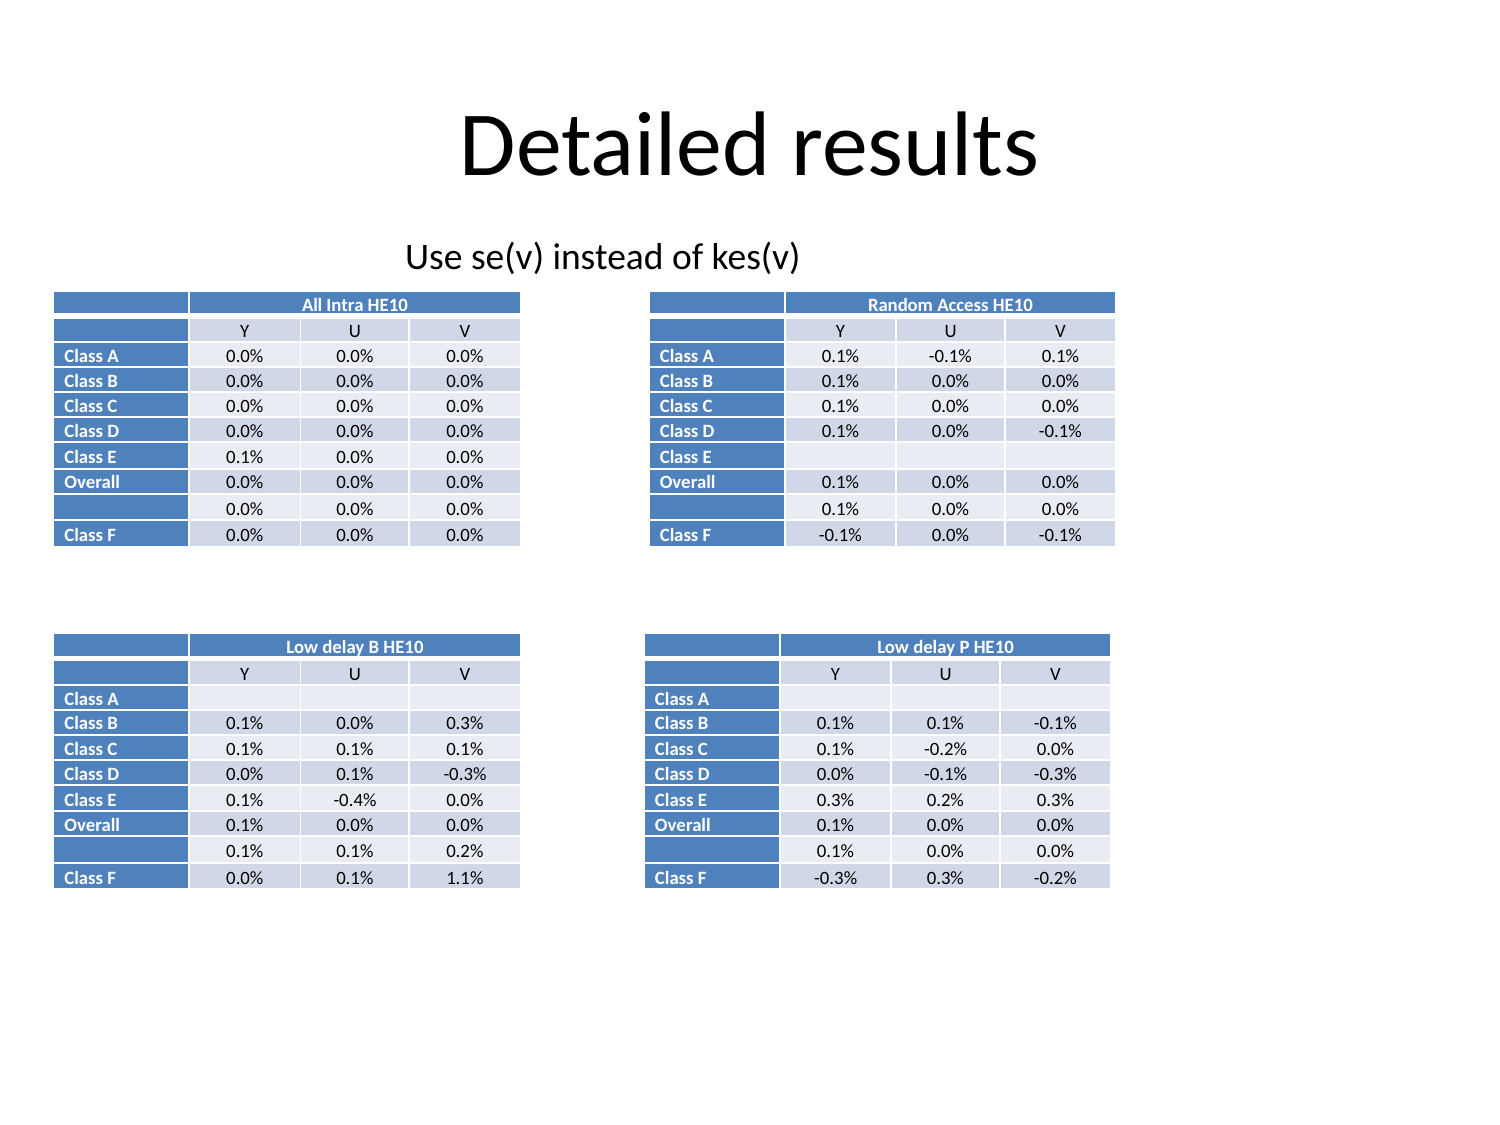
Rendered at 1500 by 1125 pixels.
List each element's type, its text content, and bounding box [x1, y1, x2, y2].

table_cell [897, 443, 1004, 468]
table_cell 0.0% [410, 495, 520, 519]
table_cell 0.1% [786, 470, 895, 493]
table_cell -0.3% [410, 761, 520, 784]
table_cell Class D [54, 761, 188, 784]
table_cell -0.3% [781, 864, 890, 888]
table_cell -0.4% [301, 786, 408, 810]
table_cell 0.0% [1001, 837, 1110, 862]
table_cell 0.1% [892, 711, 999, 734]
table_cell Class A [650, 343, 784, 366]
table_cell 0.0% [190, 343, 300, 366]
table_header All Intra HE10 [190, 292, 520, 313]
table_cell 0.0% [301, 368, 408, 391]
table_cell 0.3% [1001, 786, 1110, 810]
table_cell 0.1% [190, 837, 300, 862]
table_cell 0.0% [301, 470, 408, 493]
table_cell 0.1% [190, 786, 300, 810]
table_cell -0.3% [1001, 761, 1110, 784]
table_cell Overall [645, 812, 779, 835]
table_cell 0.0% [897, 393, 1004, 416]
table_header [54, 292, 188, 313]
table_header [54, 634, 188, 656]
table_cell Class E [645, 786, 779, 810]
title Detailed results [75, 45, 1425, 233]
table_cell 0.1% [301, 837, 408, 862]
table_cell 0.0% [897, 521, 1004, 546]
table_cell 0.0% [410, 368, 520, 391]
table_cell [650, 319, 784, 341]
table_cell Class A [54, 686, 188, 709]
table_cell 0.0% [1001, 812, 1110, 835]
table_cell Class C [54, 393, 188, 416]
table_cell [54, 837, 188, 862]
table_cell [410, 686, 520, 709]
table_cell 0.0% [190, 393, 300, 416]
table_cell 0.0% [410, 786, 520, 810]
table_cell Y [190, 319, 300, 341]
table_cell 0.1% [301, 864, 408, 888]
table_cell 0.0% [301, 443, 408, 468]
table_cell 0.1% [190, 736, 300, 759]
table_cell U [897, 319, 1004, 341]
table_header [650, 292, 784, 313]
table_cell Class C [650, 393, 784, 416]
table_cell [645, 837, 779, 862]
text_box Use se(v) instead of kes(v) [390, 224, 816, 285]
table_cell Class F [54, 521, 188, 546]
table_cell 0.0% [190, 761, 300, 784]
table_cell Y [190, 661, 300, 684]
table_header Low delay P HE10 [781, 634, 1110, 656]
table_cell Class C [645, 736, 779, 759]
table_cell Class D [650, 418, 784, 441]
table_header Random Access HE10 [786, 292, 1115, 313]
table_cell 0.0% [1006, 368, 1115, 391]
table_cell 0.0% [1001, 736, 1110, 759]
table_cell 0.0% [897, 495, 1004, 519]
table_cell U [301, 661, 408, 684]
table_cell 0.1% [190, 443, 300, 468]
table_cell V [1006, 319, 1115, 341]
table_cell Class E [54, 786, 188, 810]
table_cell 0.1% [786, 343, 895, 366]
table_cell Class B [645, 711, 779, 734]
table_cell 0.1% [190, 812, 300, 835]
table_cell 0.1% [781, 736, 890, 759]
table_cell -0.1% [786, 521, 895, 546]
table_cell 0.1% [301, 761, 408, 784]
table_cell Class F [650, 521, 784, 546]
table_cell Class D [54, 418, 188, 441]
table_cell 0.0% [190, 495, 300, 519]
table_cell 0.0% [897, 368, 1004, 391]
table_cell Class F [54, 864, 188, 888]
table_cell 0.3% [781, 786, 890, 810]
table_cell 0.1% [301, 736, 408, 759]
table_cell 0.0% [301, 711, 408, 734]
table_cell Class D [645, 761, 779, 784]
table_cell 0.0% [190, 470, 300, 493]
table_cell Class B [54, 368, 188, 391]
table_cell U [892, 661, 999, 684]
table_cell [301, 686, 408, 709]
table_cell 0.0% [190, 418, 300, 441]
table_cell 0.0% [410, 521, 520, 546]
table_cell 0.2% [892, 786, 999, 810]
table_cell 0.3% [410, 711, 520, 734]
table_cell 0.0% [301, 418, 408, 441]
table_cell 0.0% [301, 521, 408, 546]
table_cell 0.1% [786, 393, 895, 416]
table_cell 0.0% [301, 495, 408, 519]
table_cell 0.0% [301, 343, 408, 366]
table_cell 0.2% [410, 837, 520, 862]
table_cell -0.2% [892, 736, 999, 759]
table_cell V [1001, 661, 1110, 684]
table_cell Overall [54, 812, 188, 835]
table_cell 0.0% [410, 418, 520, 441]
table_cell -0.1% [1001, 711, 1110, 734]
table_cell 0.0% [301, 393, 408, 416]
table_cell 0.1% [781, 711, 890, 734]
table_cell 0.0% [410, 470, 520, 493]
table_cell 0.0% [892, 812, 999, 835]
table_cell 0.1% [410, 736, 520, 759]
table_cell -0.1% [897, 343, 1004, 366]
table_cell -0.1% [1006, 418, 1115, 441]
table_cell [54, 495, 188, 519]
table_cell U [301, 319, 408, 341]
table_cell 0.0% [410, 393, 520, 416]
table_cell 0.0% [190, 368, 300, 391]
table_cell Class B [650, 368, 784, 391]
table_cell -0.1% [1006, 521, 1115, 546]
table_cell Class C [54, 736, 188, 759]
table_cell 0.0% [301, 812, 408, 835]
table_cell [892, 686, 999, 709]
table_cell 1.1% [410, 864, 520, 888]
table_cell 0.0% [190, 864, 300, 888]
table_cell [1006, 443, 1115, 468]
table_cell [54, 319, 188, 341]
table_cell [190, 686, 300, 709]
table_cell [1001, 686, 1110, 709]
table_cell 0.1% [1006, 343, 1115, 366]
table_cell [786, 443, 895, 468]
table_cell 0.1% [781, 837, 890, 862]
table_cell 0.1% [786, 418, 895, 441]
table_cell Class E [650, 443, 784, 468]
table_cell 0.0% [410, 812, 520, 835]
table_cell 0.3% [892, 864, 999, 888]
table_cell V [410, 319, 520, 341]
table_cell 0.0% [781, 761, 890, 784]
table_cell 0.0% [892, 837, 999, 862]
table_cell Class B [54, 711, 188, 734]
table_cell -0.1% [892, 761, 999, 784]
table_cell 0.0% [410, 343, 520, 366]
table_cell 0.1% [190, 711, 300, 734]
table_cell 0.0% [1006, 470, 1115, 493]
table_cell Overall [650, 470, 784, 493]
table_cell 0.0% [1006, 393, 1115, 416]
table_cell 0.0% [897, 470, 1004, 493]
table_cell Class A [54, 343, 188, 366]
table_cell 0.0% [410, 443, 520, 468]
table_cell V [410, 661, 520, 684]
table_cell 0.0% [897, 418, 1004, 441]
table_header Low delay B HE10 [190, 634, 520, 656]
table_cell Overall [54, 470, 188, 493]
table_cell [645, 661, 779, 684]
table_cell 0.1% [786, 368, 895, 391]
table_cell Class A [645, 686, 779, 709]
table_cell 0.0% [190, 521, 300, 546]
table_cell [781, 686, 890, 709]
table_cell -0.2% [1001, 864, 1110, 888]
table_cell [54, 661, 188, 684]
table_cell [650, 495, 784, 519]
table_cell 0.1% [786, 495, 895, 519]
table_cell 0.0% [1006, 495, 1115, 519]
table_cell Y [786, 319, 895, 341]
table_cell Class E [54, 443, 188, 468]
table_cell Y [781, 661, 890, 684]
table_cell Class F [645, 864, 779, 888]
table_cell 0.1% [781, 812, 890, 835]
table_header [645, 634, 779, 656]
